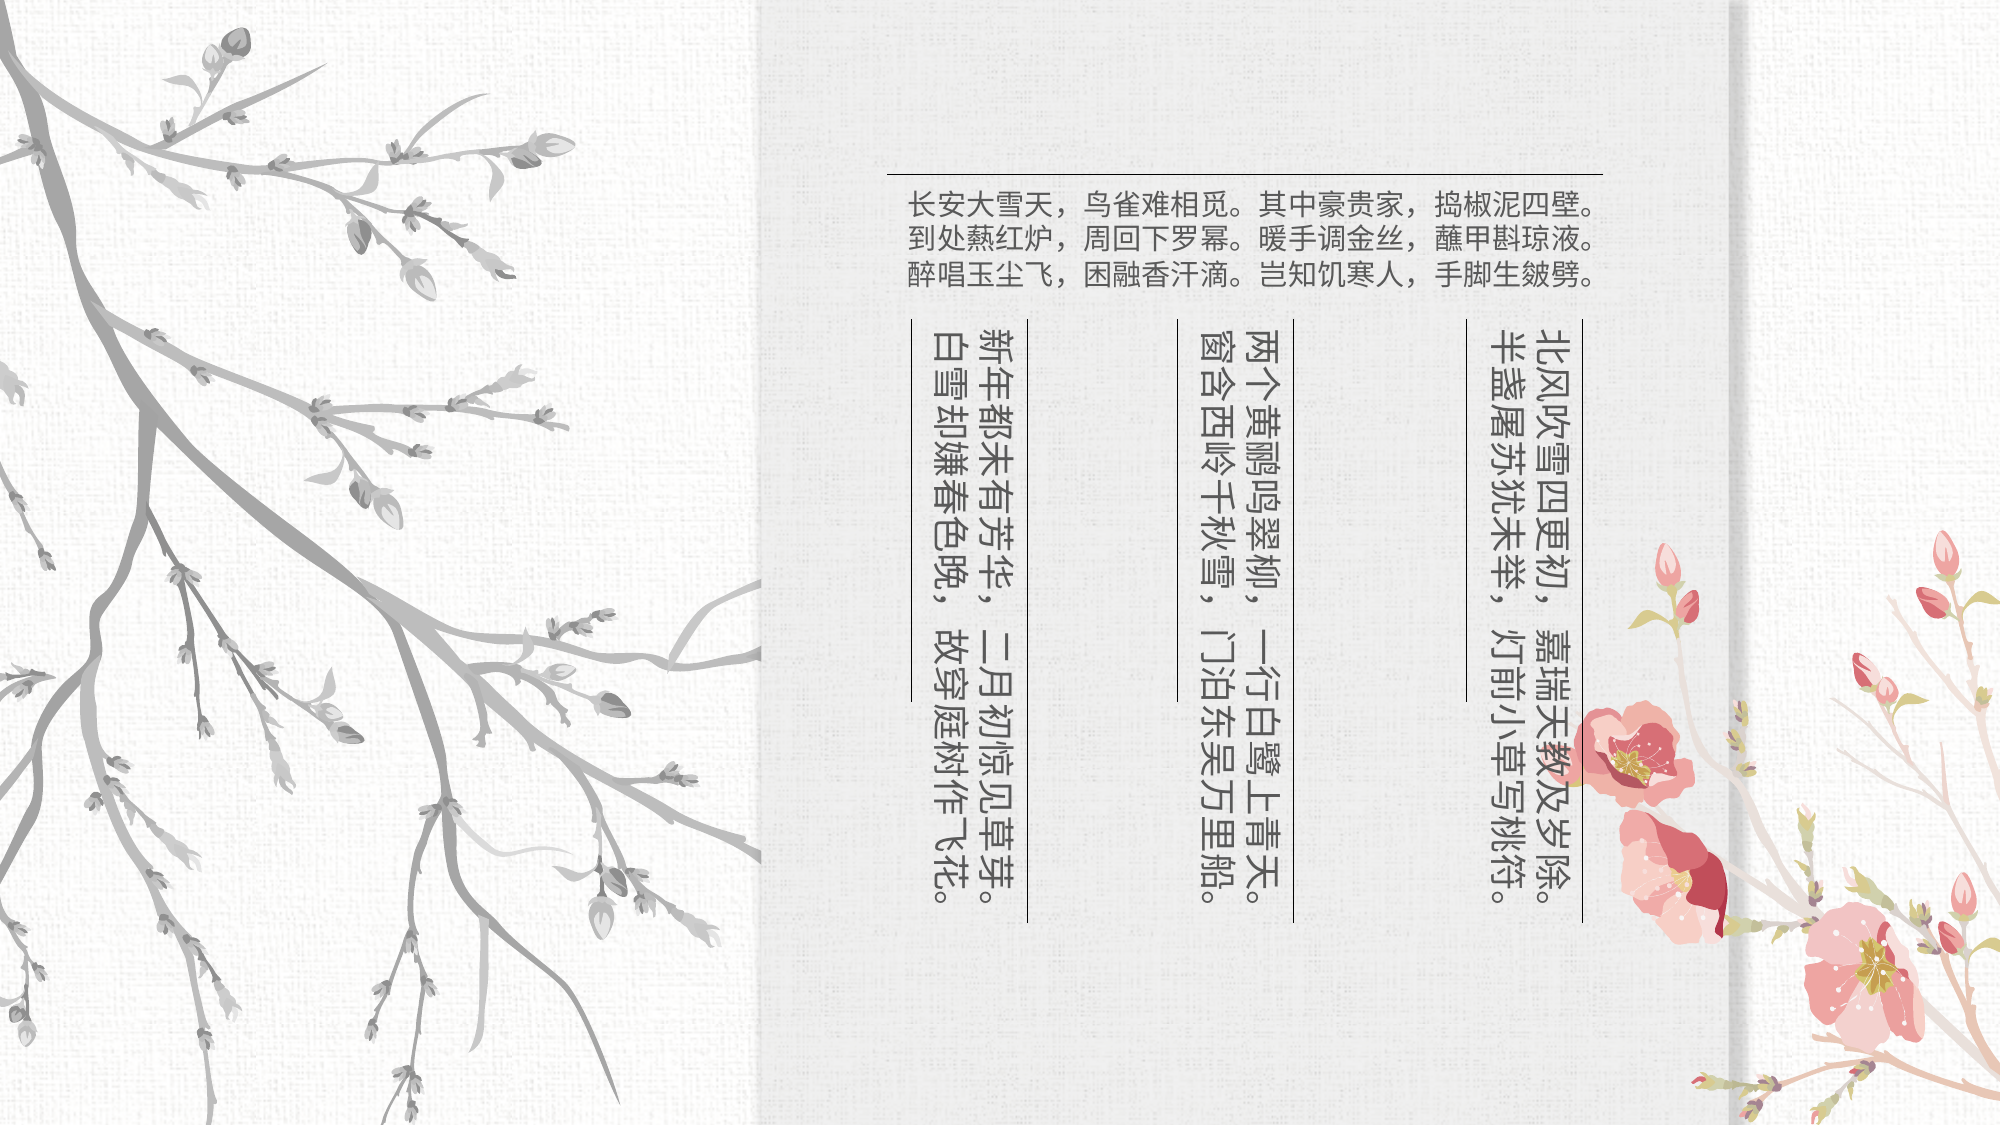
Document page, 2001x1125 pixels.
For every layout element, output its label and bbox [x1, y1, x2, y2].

text_box [1177, 319, 1294, 924]
picture [10, 0, 761, 1125]
text_box [911, 319, 1028, 924]
text_box [761, 0, 1729, 1125]
picture [1540, 529, 2000, 1125]
text_box [1466, 319, 1583, 924]
